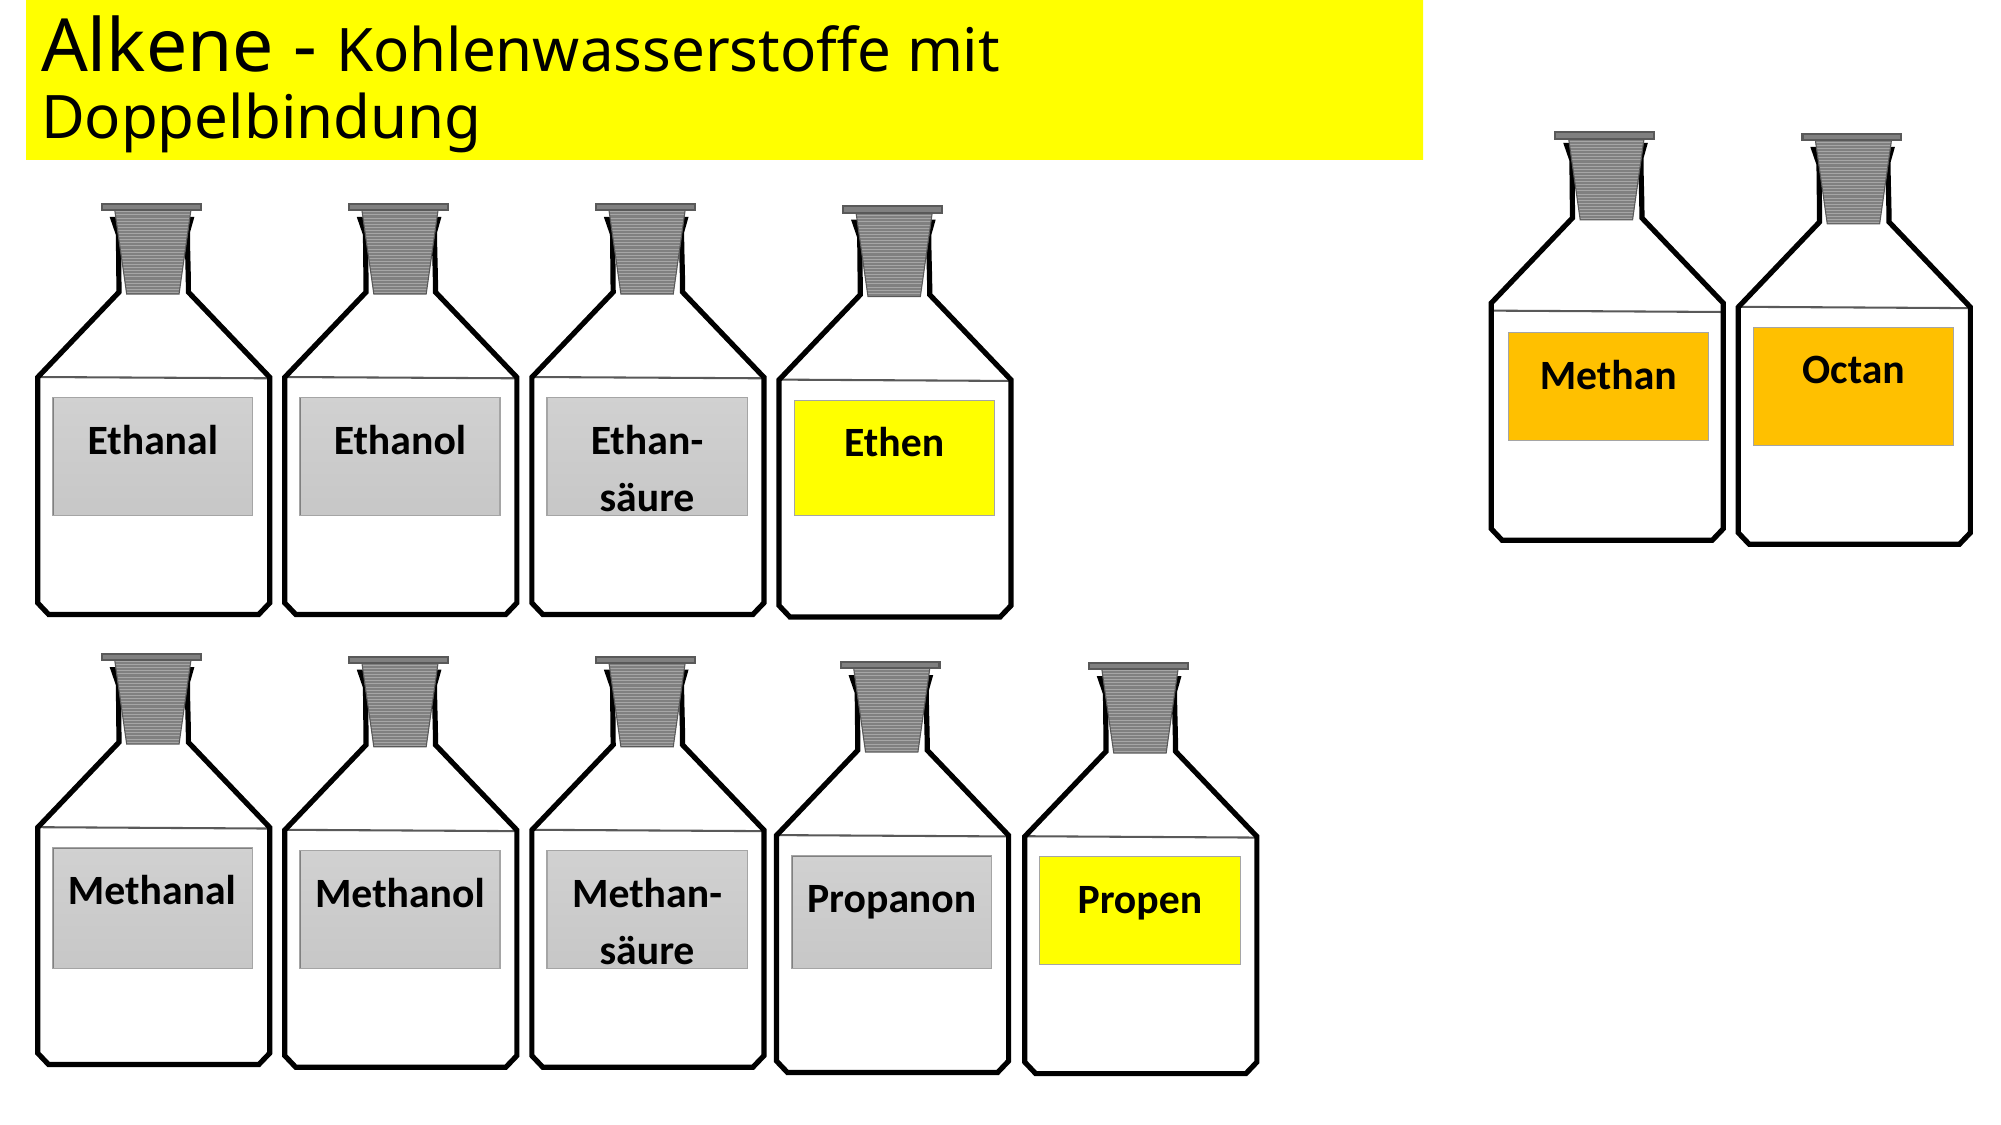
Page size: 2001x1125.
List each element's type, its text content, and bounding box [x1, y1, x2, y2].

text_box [37, 653, 270, 1065]
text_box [1491, 132, 1724, 541]
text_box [778, 206, 1012, 617]
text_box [284, 203, 517, 615]
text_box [531, 203, 764, 615]
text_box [1024, 663, 1257, 1074]
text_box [37, 203, 270, 615]
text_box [284, 656, 517, 1068]
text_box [1738, 133, 1971, 545]
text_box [531, 656, 764, 1068]
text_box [776, 661, 1009, 1073]
title Alkene - Kohlenwasserstoffe mit Doppelbindung [26, 0, 1424, 160]
